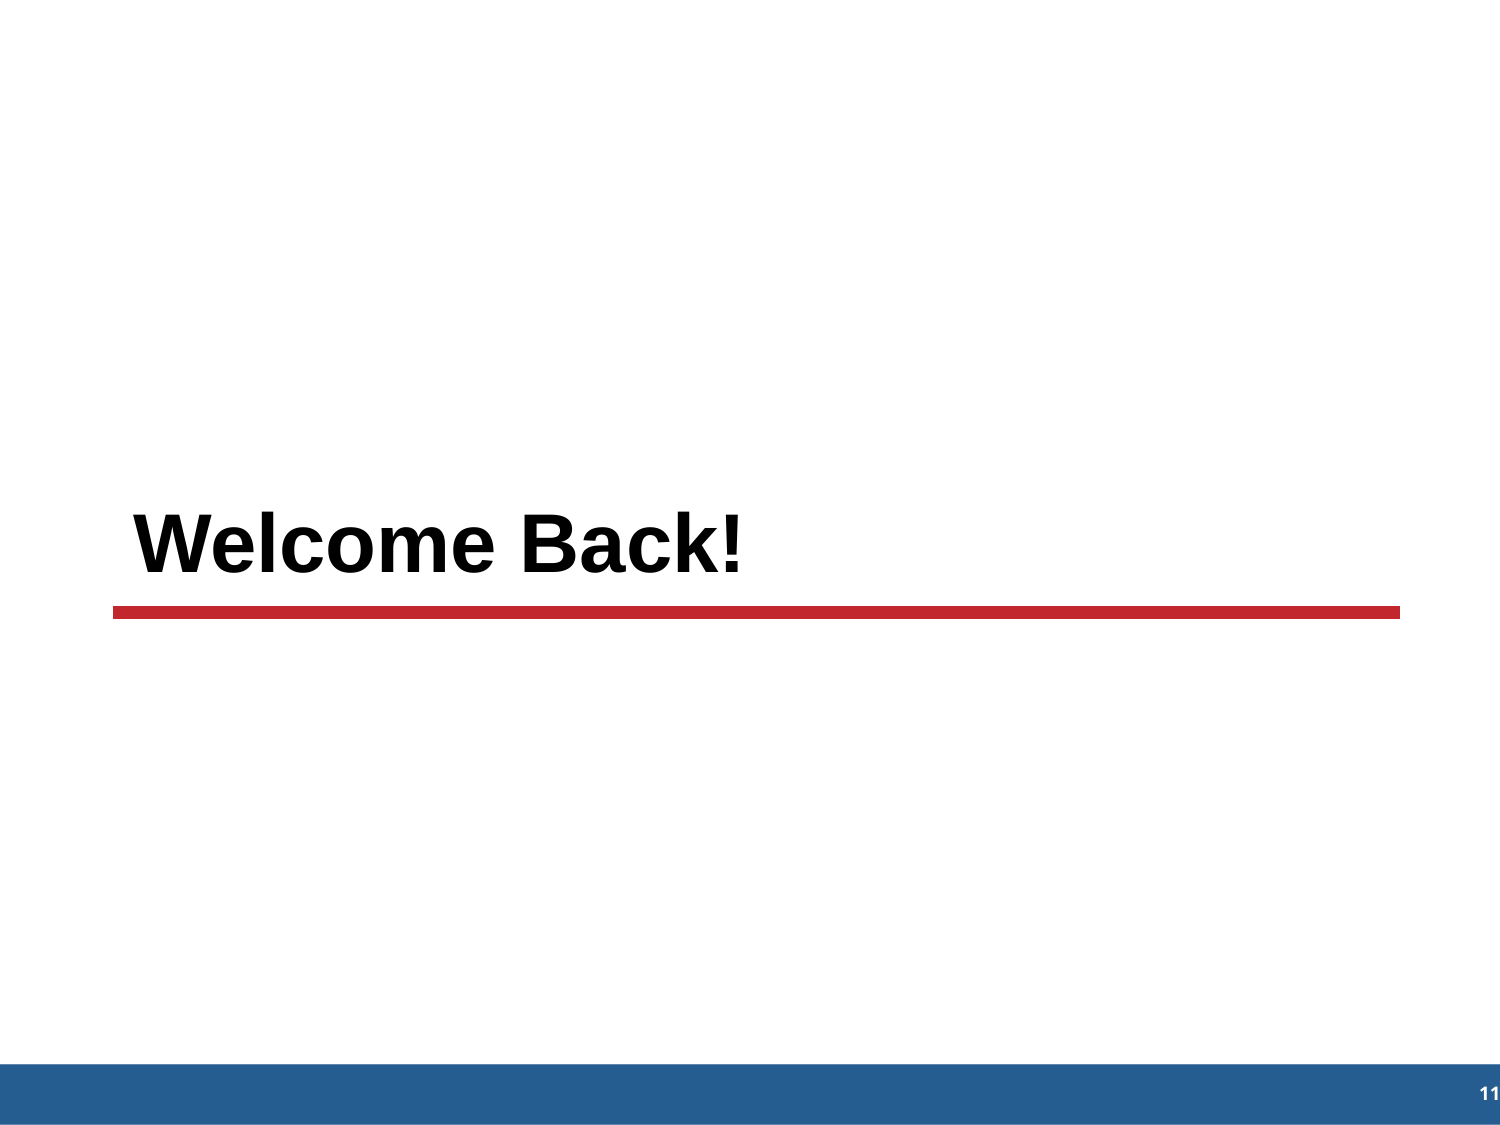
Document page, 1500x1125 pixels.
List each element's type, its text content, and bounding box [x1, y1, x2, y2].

title Welcome Back! [118, 350, 1450, 597]
picture [0, 0, 1500, 1125]
